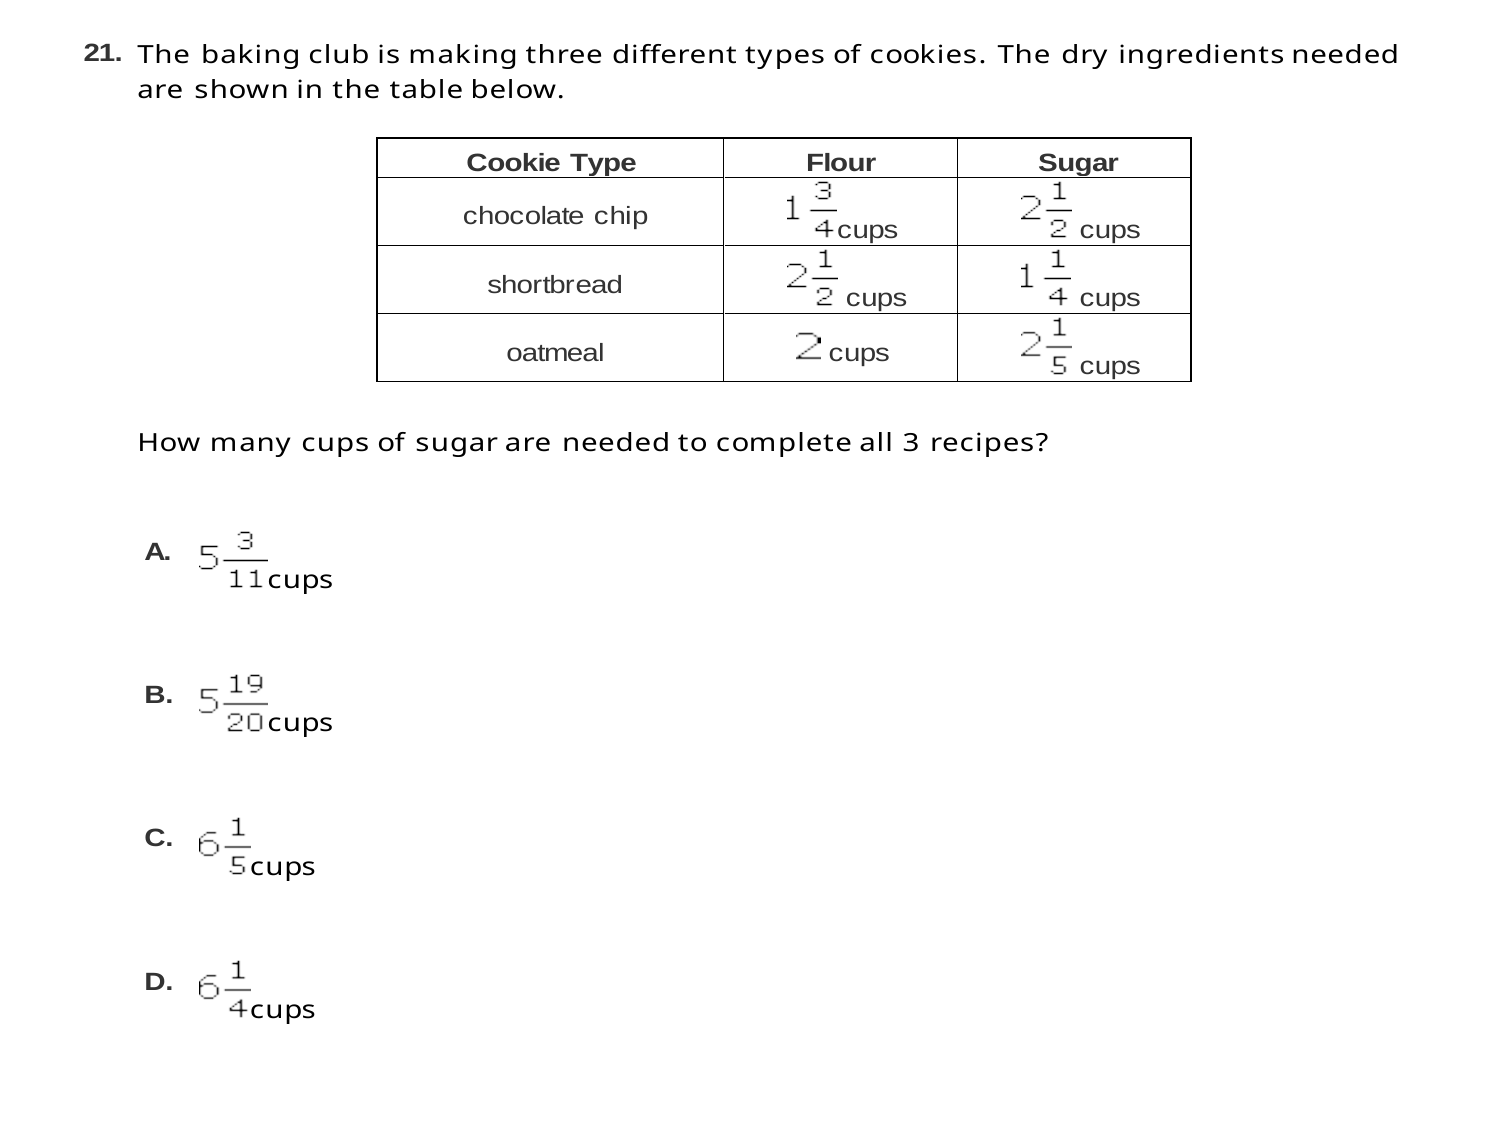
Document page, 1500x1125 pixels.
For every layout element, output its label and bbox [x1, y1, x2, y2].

picture [74, 24, 1444, 1125]
